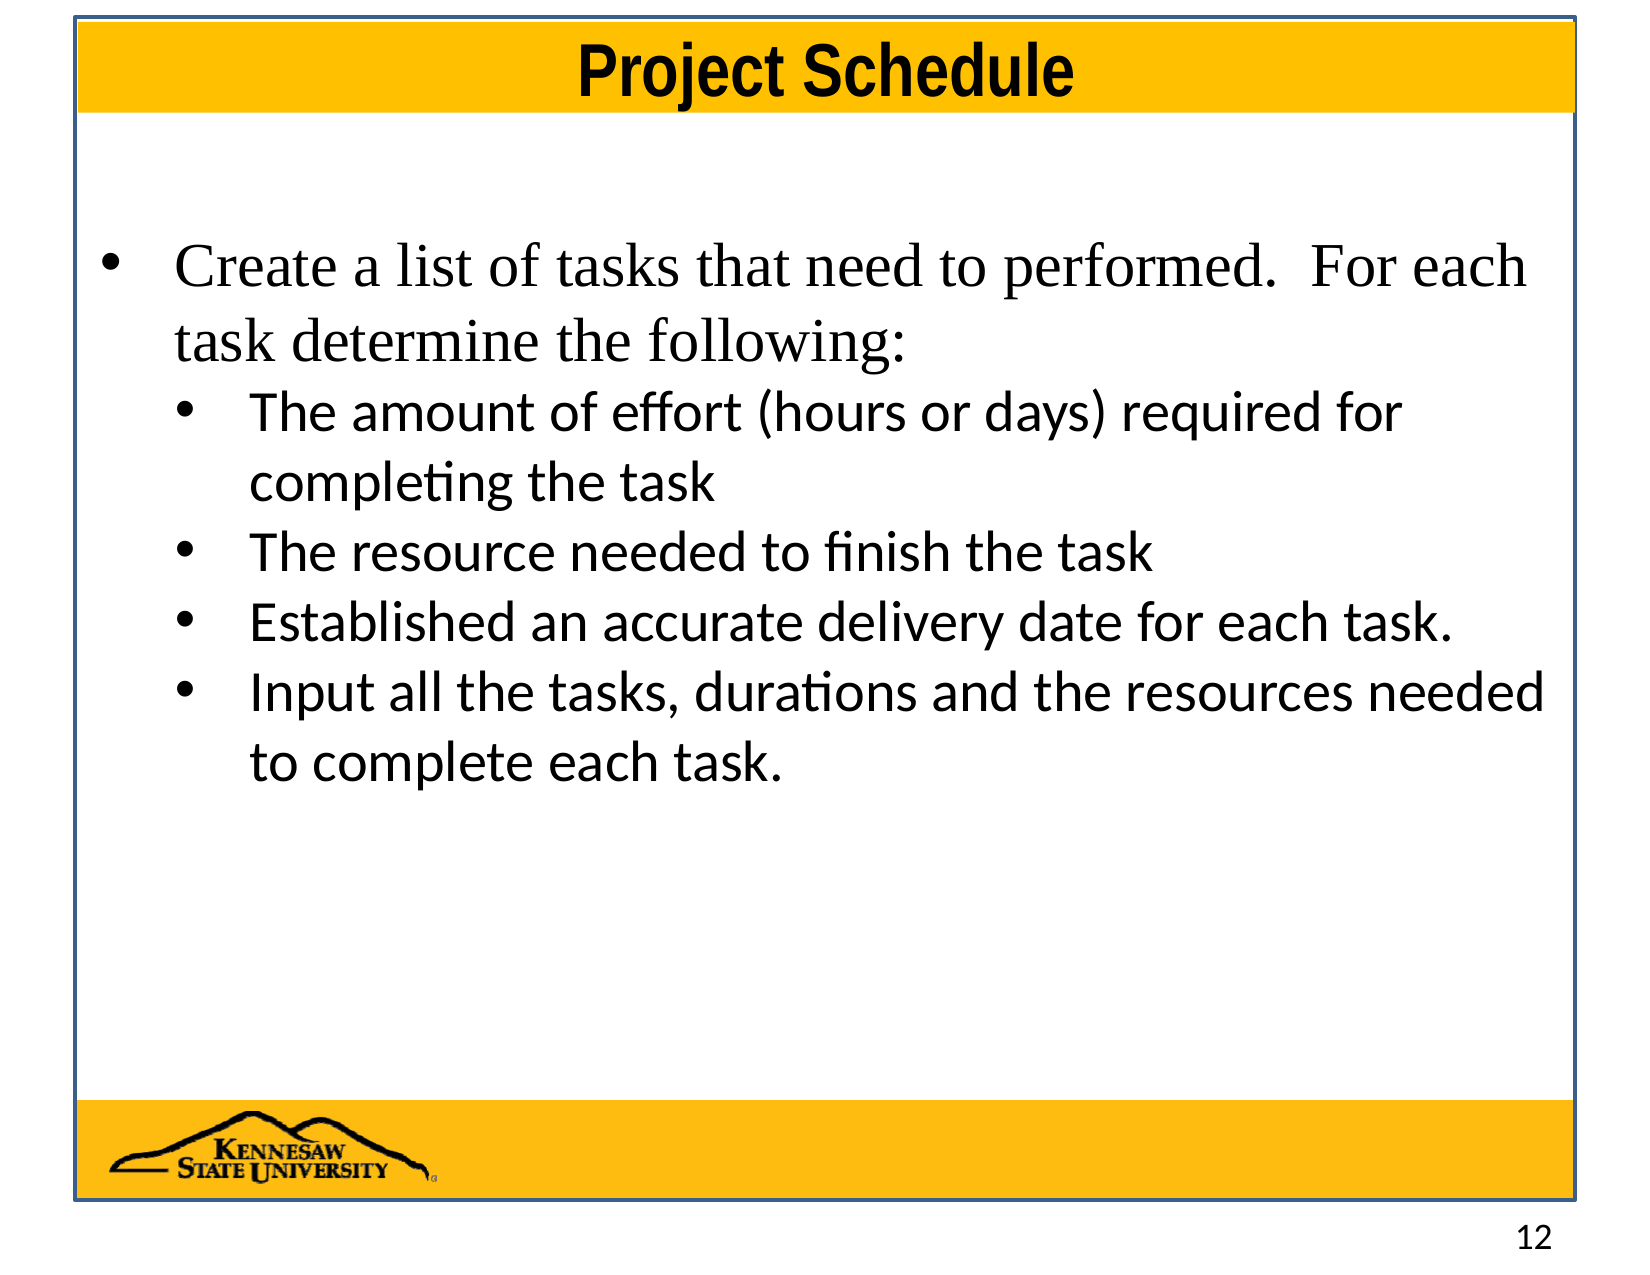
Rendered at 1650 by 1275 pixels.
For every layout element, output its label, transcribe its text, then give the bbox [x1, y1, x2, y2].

title Project Schedule [77, 21, 1575, 113]
list Create a list of tasks that need to performed. For each task determine the following: The amount of effort (hours or days) required for completing the task The resource needed to finish the task Established an accurate delivery date for each task. Input all the tasks, durations and the resources needed to complete each task. [99, 223, 1550, 1032]
picture [108, 1111, 437, 1184]
